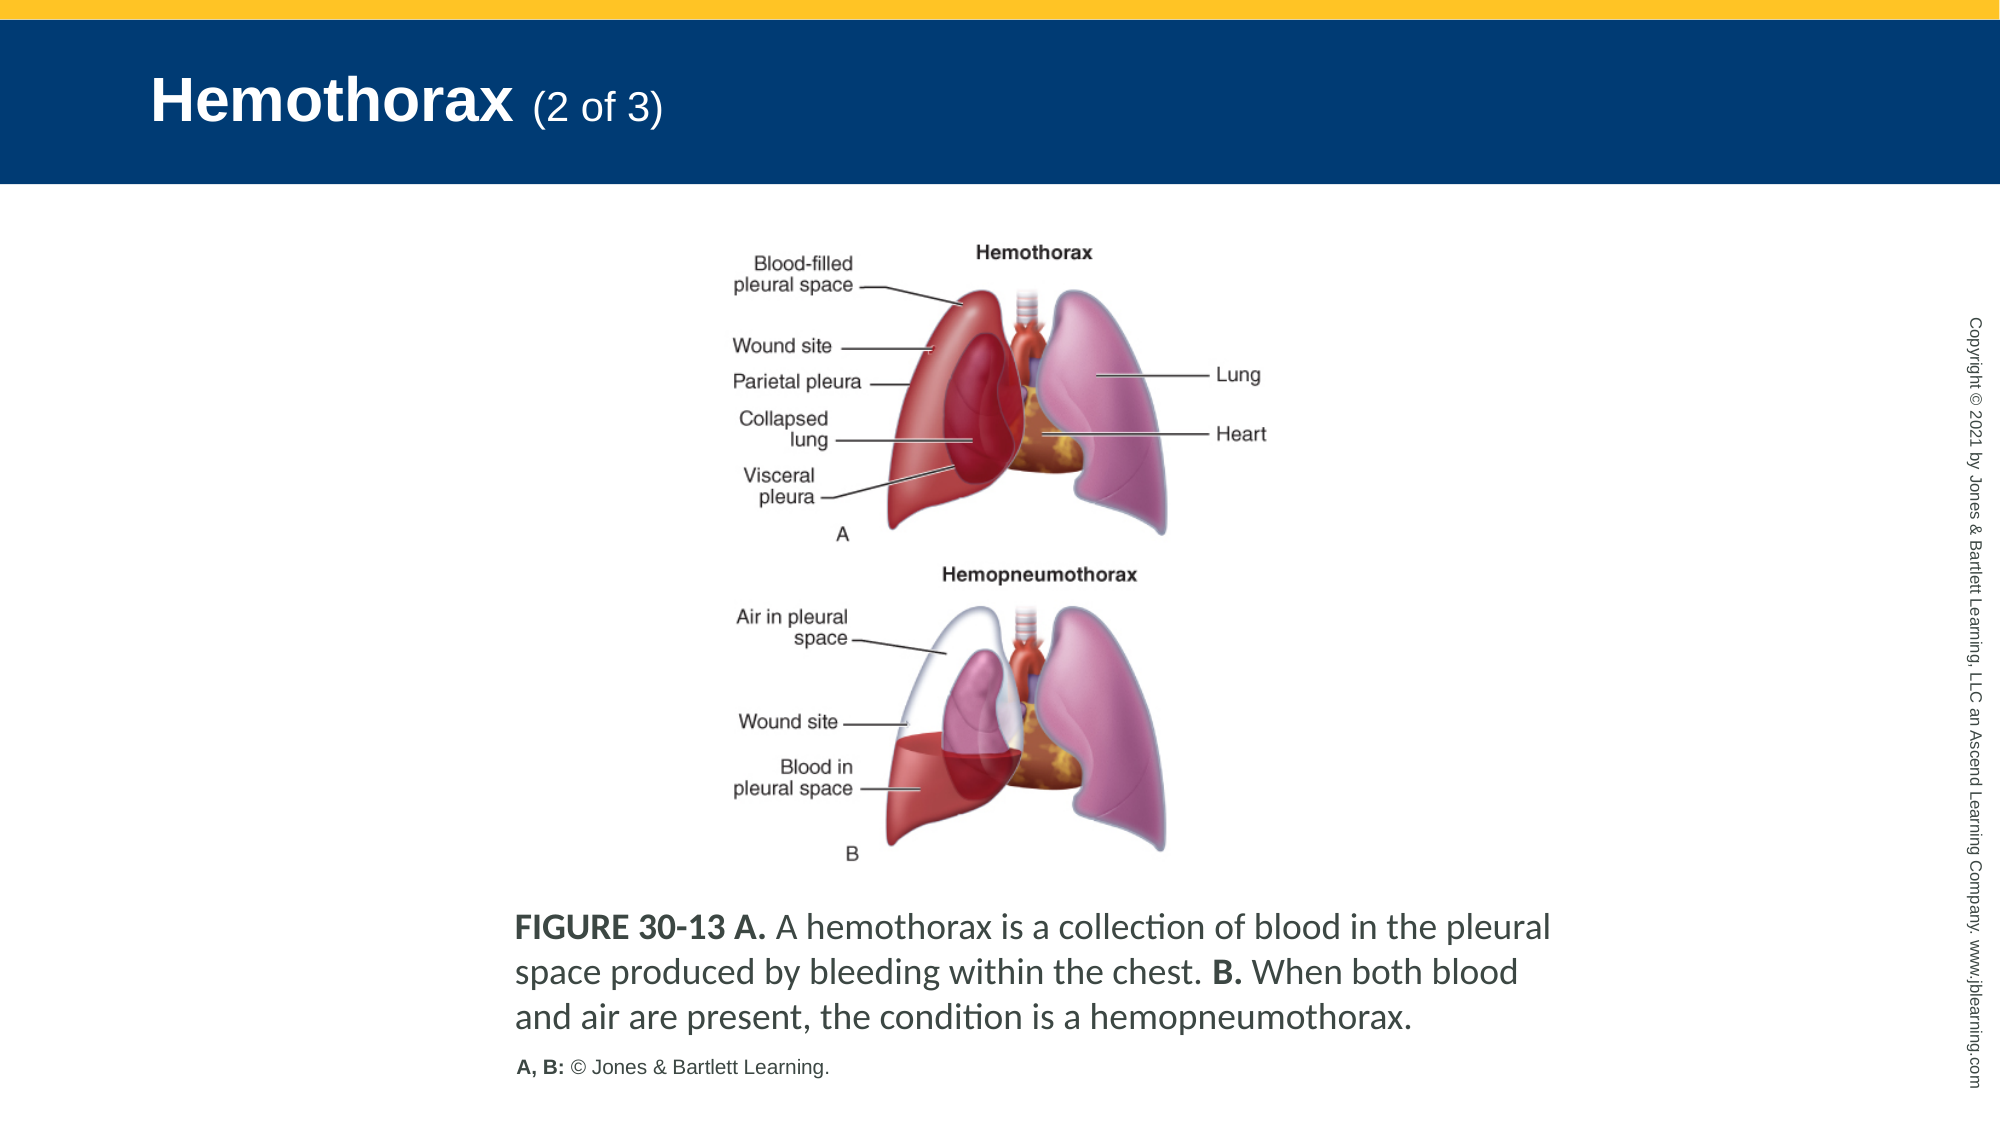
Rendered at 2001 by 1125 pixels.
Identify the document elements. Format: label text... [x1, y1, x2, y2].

text_box FIGURE 30-13 A. A hemothorax is a collection of blood in the pleural space produced by bleeding within the chest. B. When both blood and air are present, the condition is a hemopneumothorax. [499, 895, 1572, 1045]
title Hemothorax (2 of 3) [0, 19, 2000, 185]
picture [715, 223, 1279, 872]
text_box A, B: © Jones & Bartlett Learning. [501, 1046, 846, 1087]
